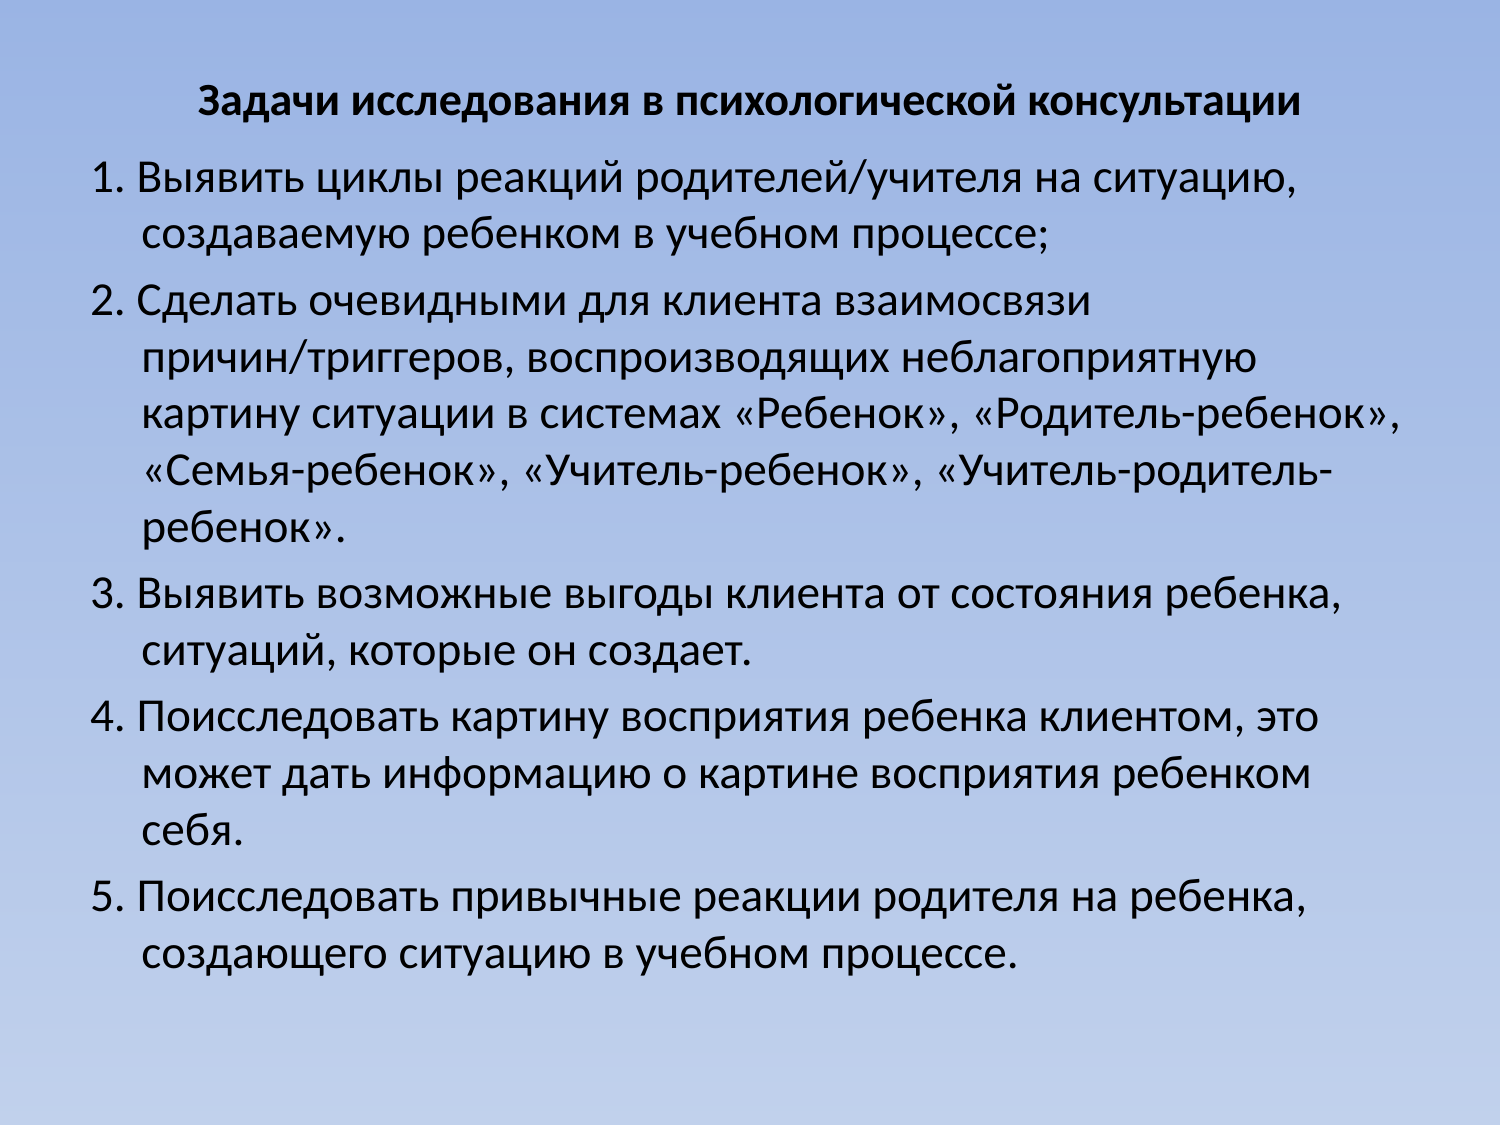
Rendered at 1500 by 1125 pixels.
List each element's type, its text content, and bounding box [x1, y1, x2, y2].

title Задачи исследования в психологической консультации [75, 45, 1425, 137]
list 1. Выявить циклы реакций родителей/учителя на ситуацию, создаваемую ребенком в учебном процессе; 2. Сделать очевидными для клиента взаимосвязи причин/триггеров, воспроизводящих неблагоприятную картину ситуации в системах «Ребенок», «Родитель-ребенок», «Семья-ребенок», «Учитель-ребенок», «Учитель-родитель-ребенок». 3. Выявить возможные выгоды клиента от состояния ребенка, ситуаций, которые он создает. 4. Поисследовать картину восприятия ребенка клиентом, это может дать информацию о картине восприятия ребенком себя. 5. Поисследовать привычные реакции родителя на ребенка, создающего ситуацию в учебном процессе. [75, 137, 1425, 1005]
